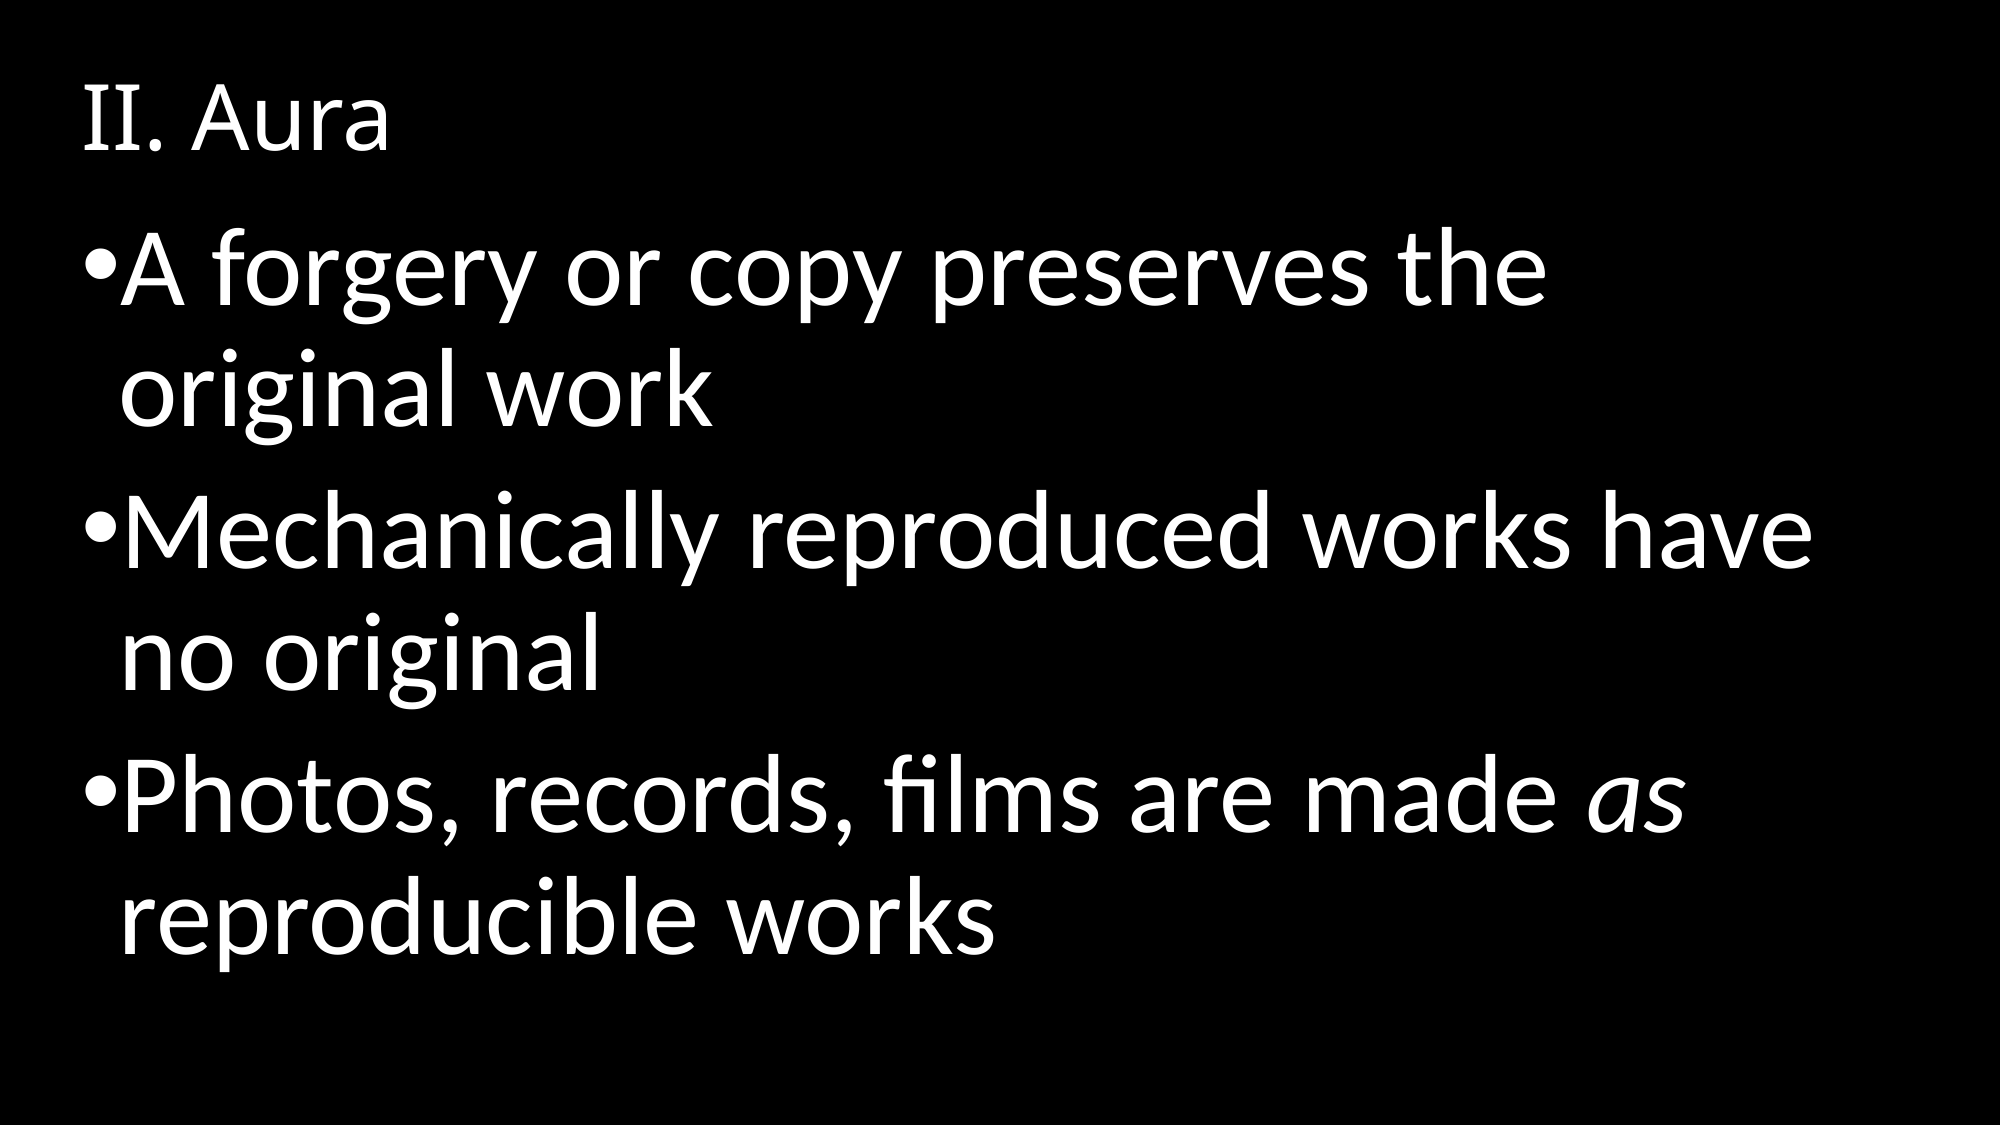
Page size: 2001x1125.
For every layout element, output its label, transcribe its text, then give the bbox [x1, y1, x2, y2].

title II. Aura [66, 59, 1863, 182]
list A forgery or copy preserves the original work Mechanically reproduced works have no original Photos, records, films are made as reproducible works [66, 200, 1863, 1066]
